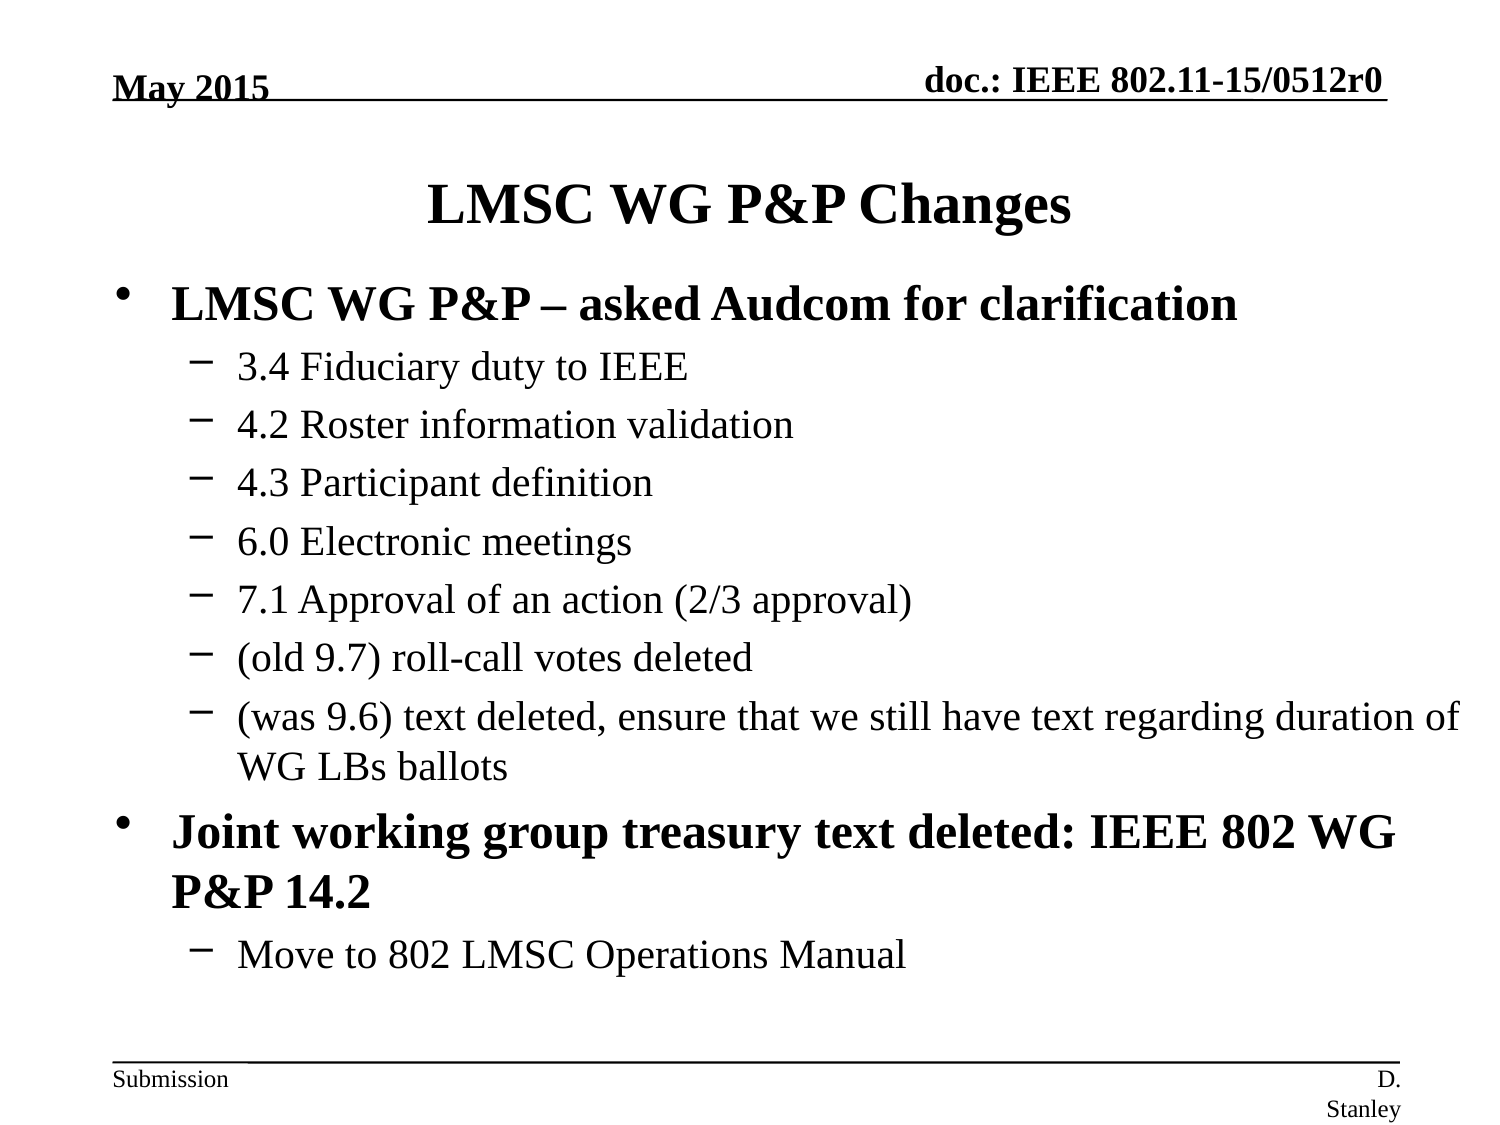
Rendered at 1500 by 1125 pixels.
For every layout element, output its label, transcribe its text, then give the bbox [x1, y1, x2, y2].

footer D. Stanley Aruba Networks [1324, 1061, 1402, 1093]
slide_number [112, 62, 401, 109]
list LMSC WG P&P – asked Audcom for clarification 3.4 Fiduciary duty to IEEE 4.2 Roster information validation 4.3 Participant definition 6.0 Electronic meetings 7.1 Approval of an action (2/3 approval) (old 9.7) roll-call votes deleted (was 9.6) text deleted, ensure that we still have text regarding duration of WG LBs ballots Joint working group treasury text deleted: IEEE 802 WG P&P 14.2 Move to 802 LMSC Operations Manual [99, 262, 1488, 1038]
title LMSC WG P&P Changes [24, 112, 1476, 288]
